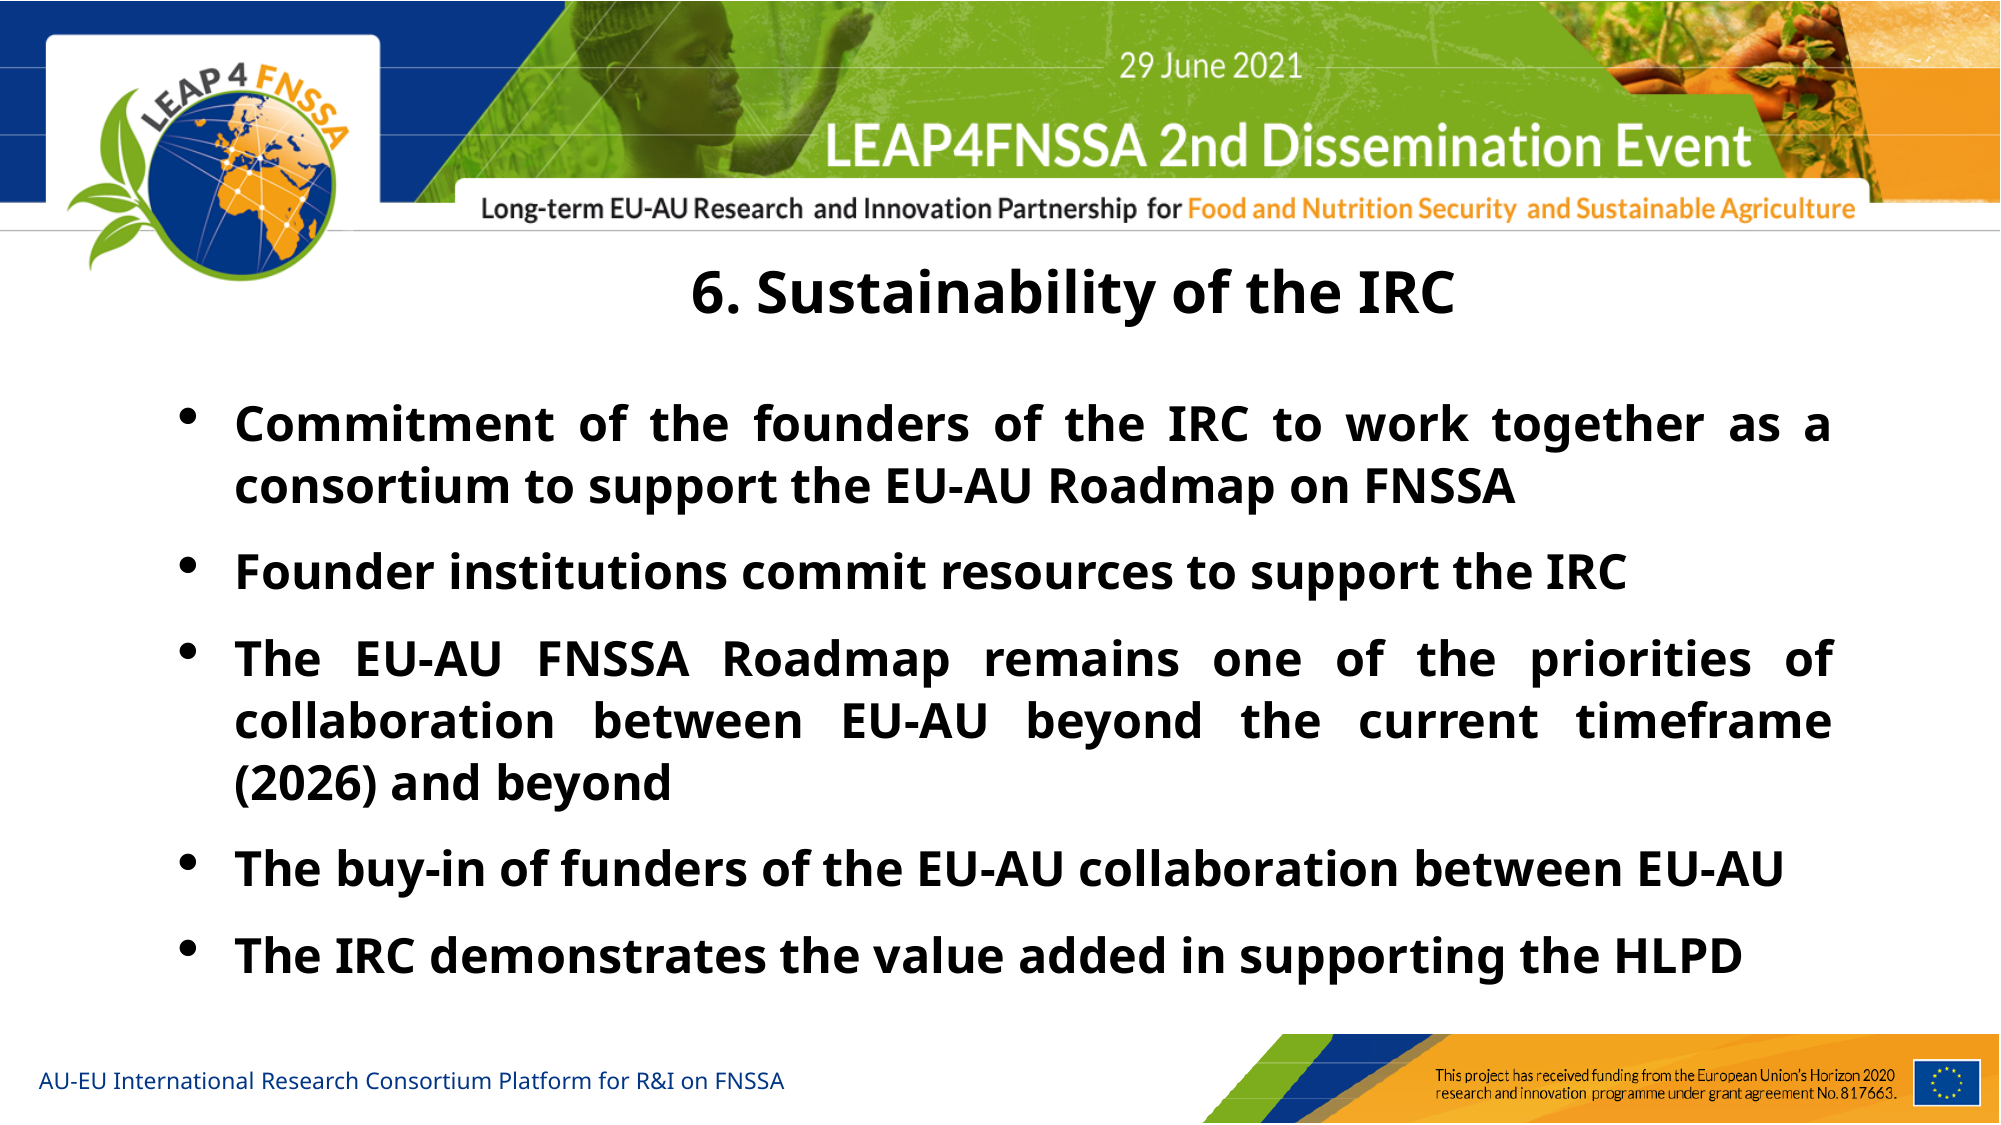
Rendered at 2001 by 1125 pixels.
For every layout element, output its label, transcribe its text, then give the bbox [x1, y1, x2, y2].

title 6. Sustainability of the IRC [286, 236, 1863, 353]
list Commitment of the founders of the IRC to work together as a consortium to support the EU-AU Roadmap on FNSSA Founder institutions commit resources to support the IRC The EU-AU FNSSA Roadmap remains one of the priorities of collaboration between EU-AU beyond the current timeframe (2026) and beyond The buy-in of funders of the EU-AU collaboration between EU-AU The IRC demonstrates the value added in supporting the HLPD [164, 381, 1850, 1040]
text_box AU-EU International Research Consortium Platform for R&I on FNSSA [8, 1059, 972, 1103]
picture [0, 1, 2000, 334]
picture [498, 1034, 1999, 1123]
